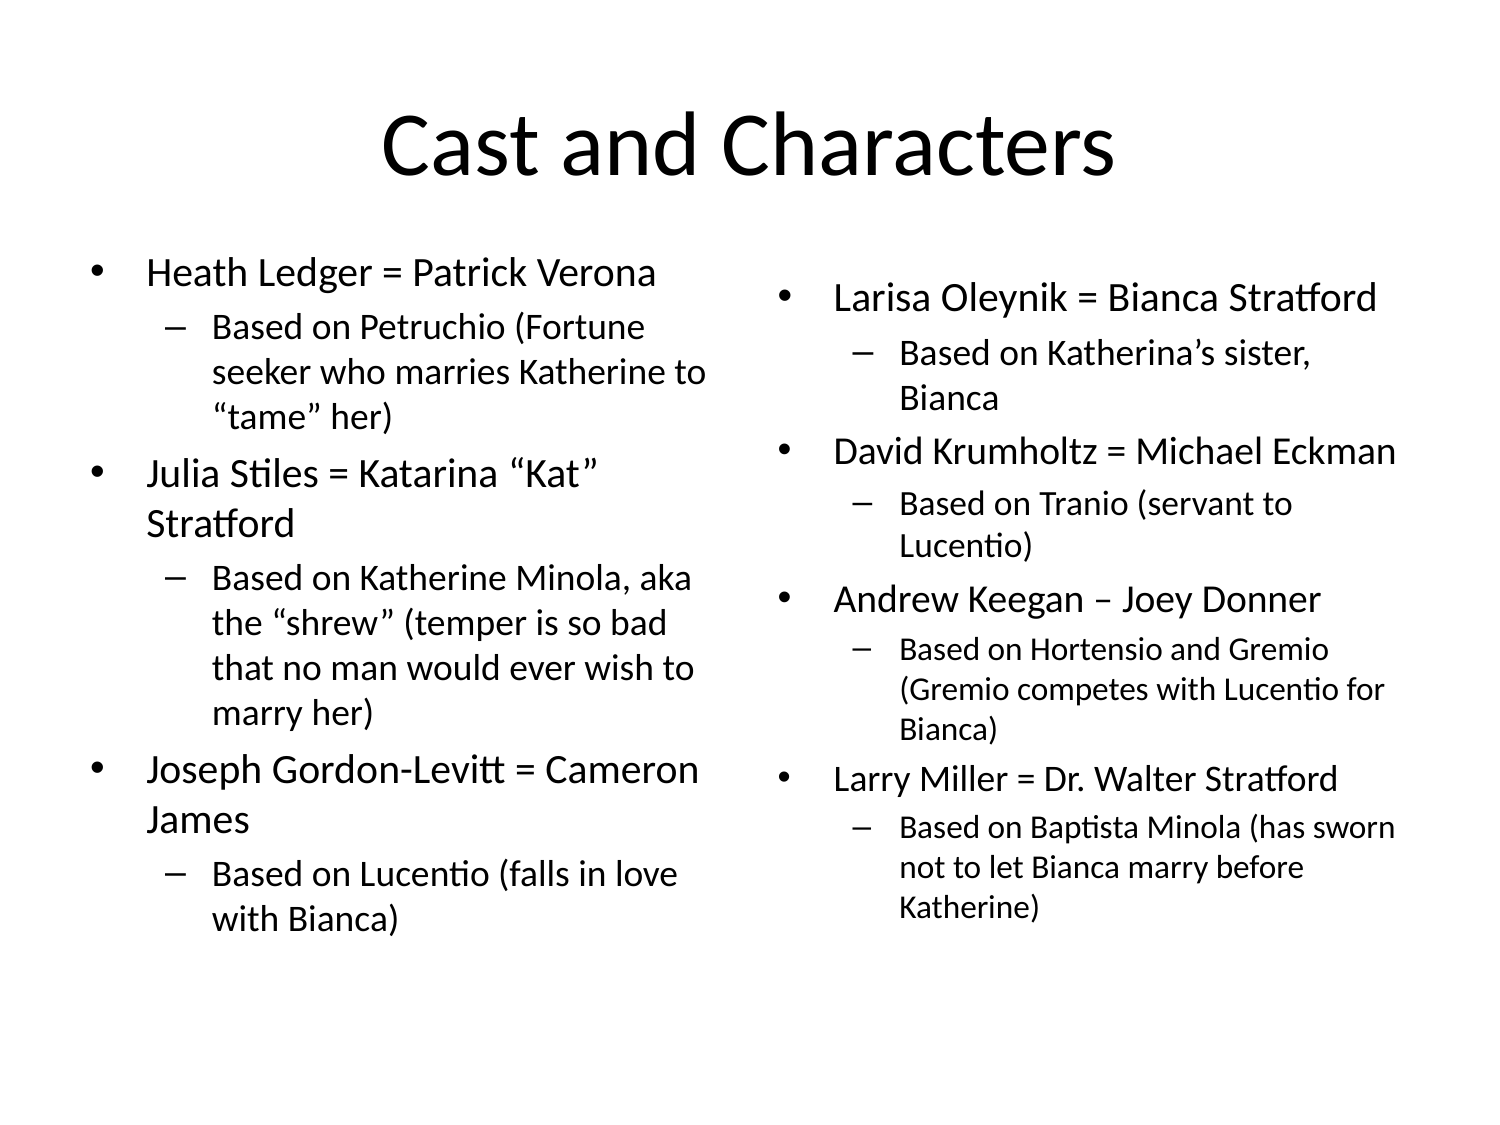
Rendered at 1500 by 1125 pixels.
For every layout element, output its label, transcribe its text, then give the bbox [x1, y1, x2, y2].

list Heath Ledger = Patrick Verona Based on Petruchio (Fortune seeker who marries Katherine to “tame” her) Julia Stiles = Katarina “Kat” Stratford Based on Katherine Minola, aka the “shrew” (temper is so bad that no man would ever wish to marry her) Joseph Gordon-Levitt = Cameron James Based on Lucentio (falls in love with Bianca) [75, 237, 738, 1050]
title Cast and Characters [75, 45, 1425, 233]
list Larisa Oleynik = Bianca Stratford Based on Katherina’s sister, Bianca David Krumholtz = Michael Eckman Based on Tranio (servant to Lucentio) Andrew Keegan – Joey Donner Based on Hortensio and Gremio (Gremio competes with Lucentio for Bianca) Larry Miller = Dr. Walter Stratford Based on Baptista Minola (has sworn not to let Bianca marry before Katherine) [762, 262, 1425, 1005]
